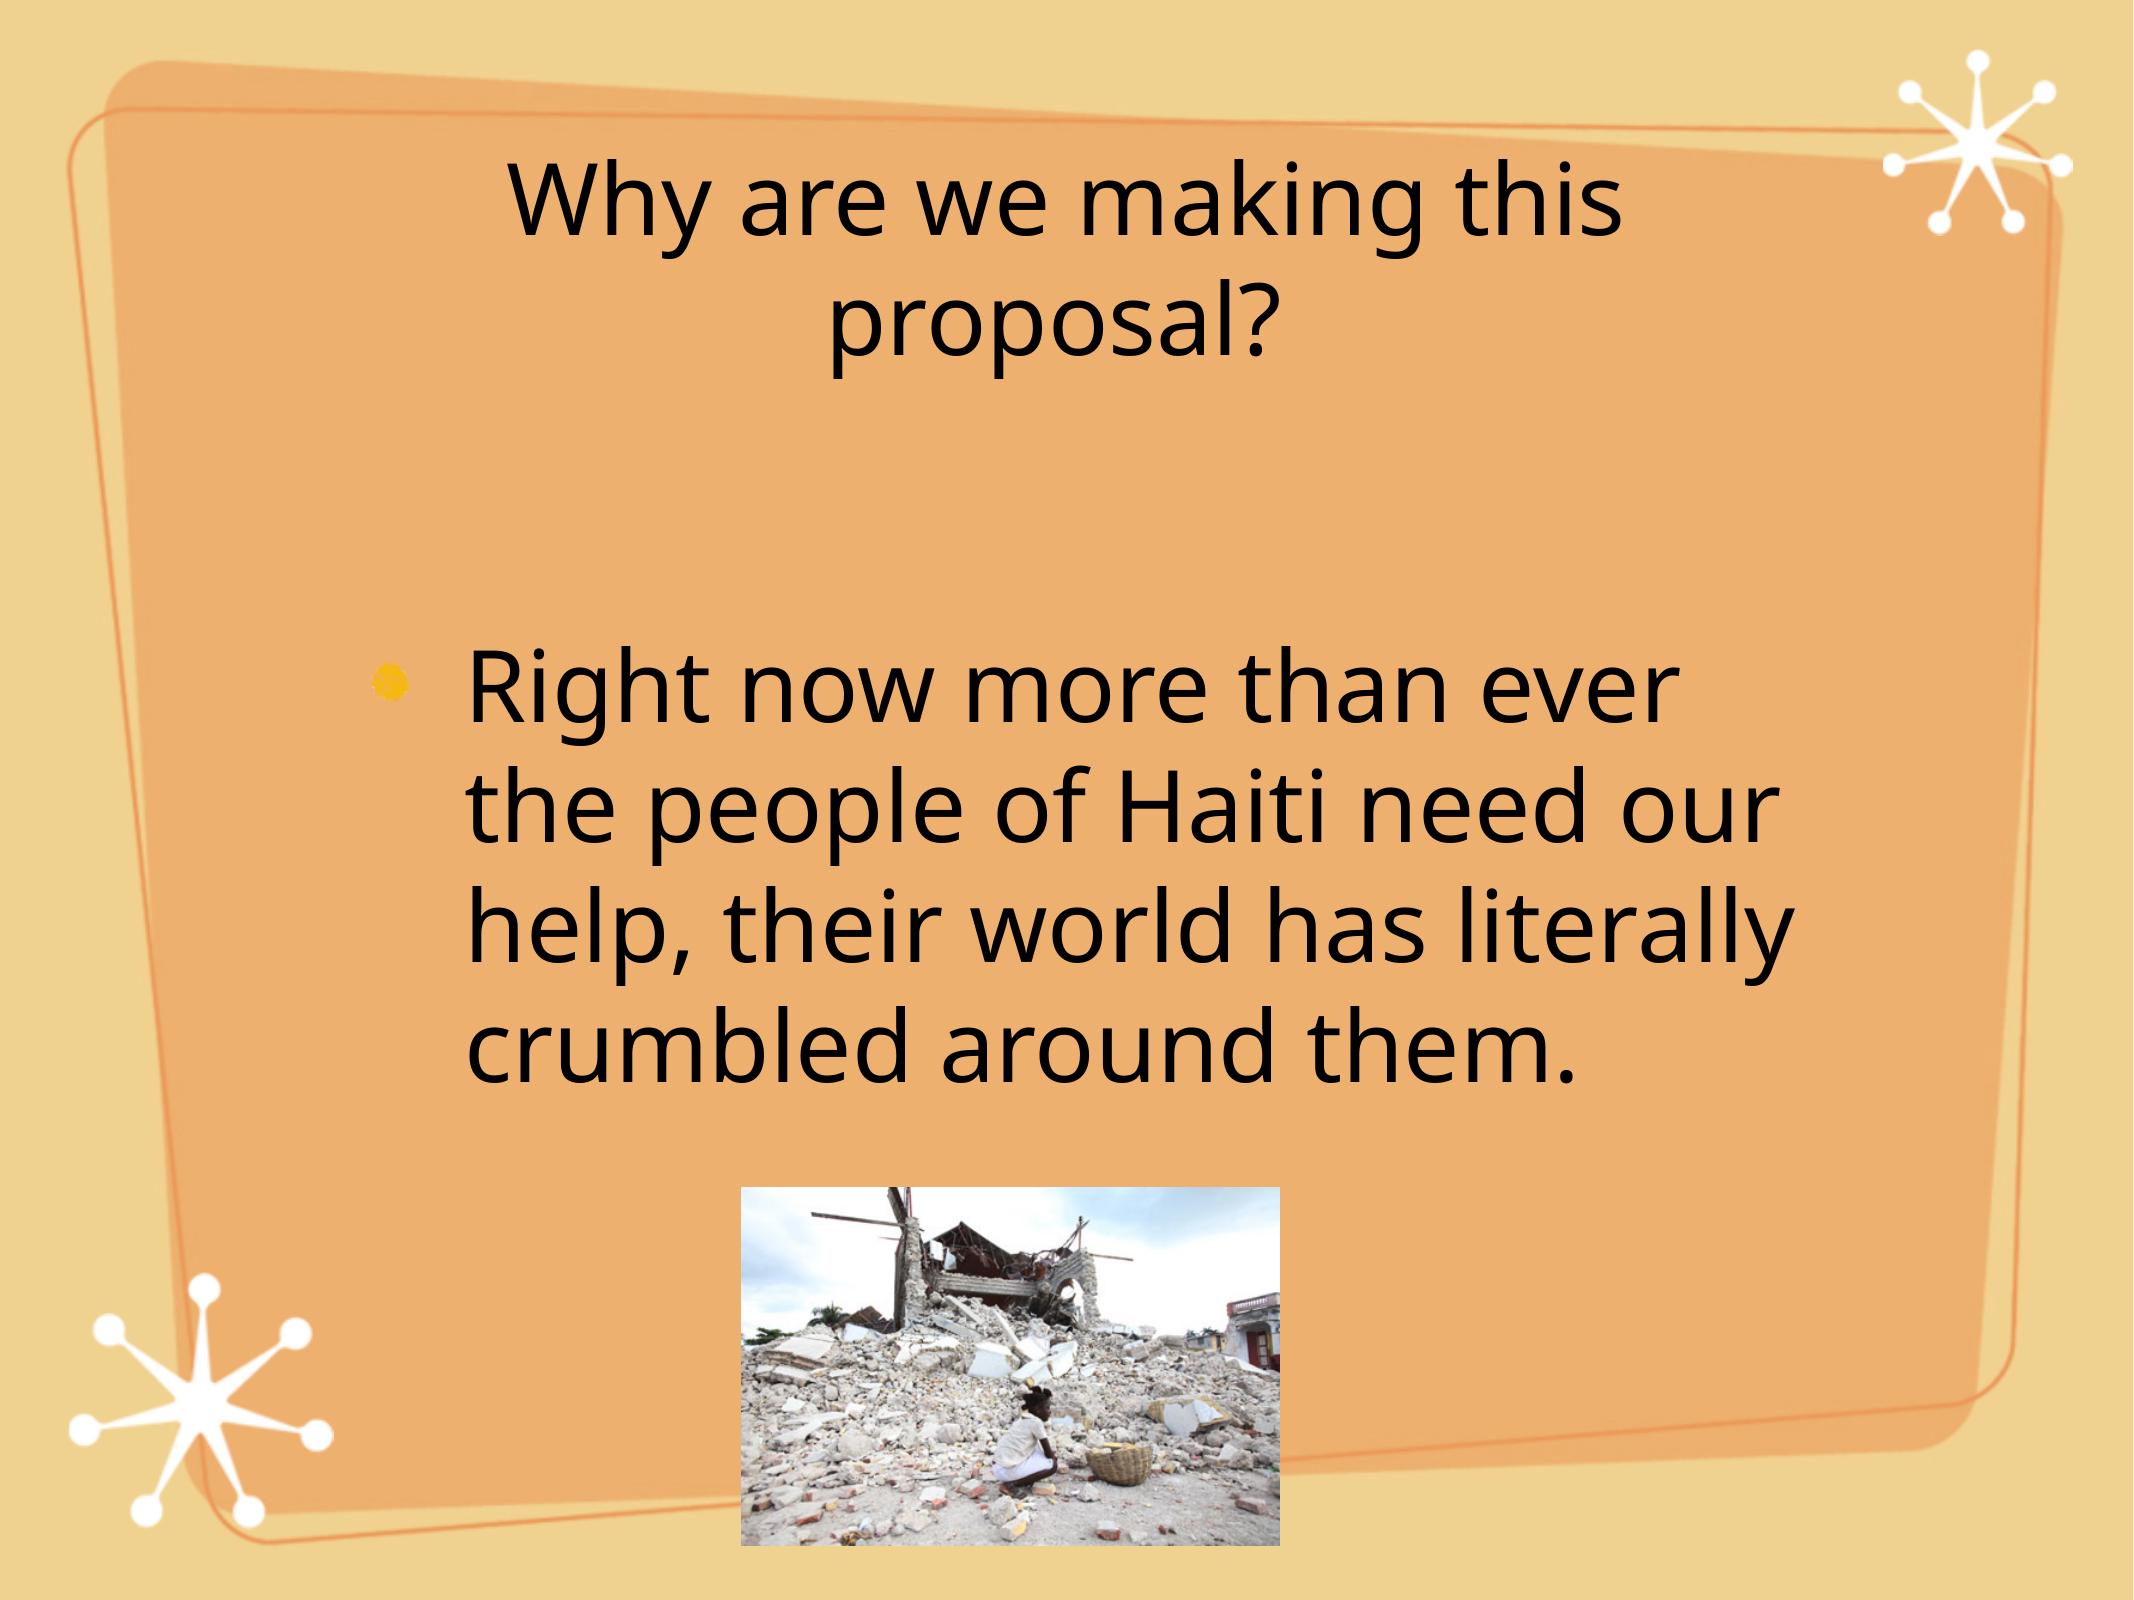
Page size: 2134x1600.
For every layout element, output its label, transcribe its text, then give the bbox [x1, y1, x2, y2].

picture [0, 0, 2134, 1600]
title Why are we making this proposal? [307, 130, 1826, 380]
list Right now more than ever the people of Haiti need our help, their world has literally crumbled around them. [307, 430, 1826, 1295]
